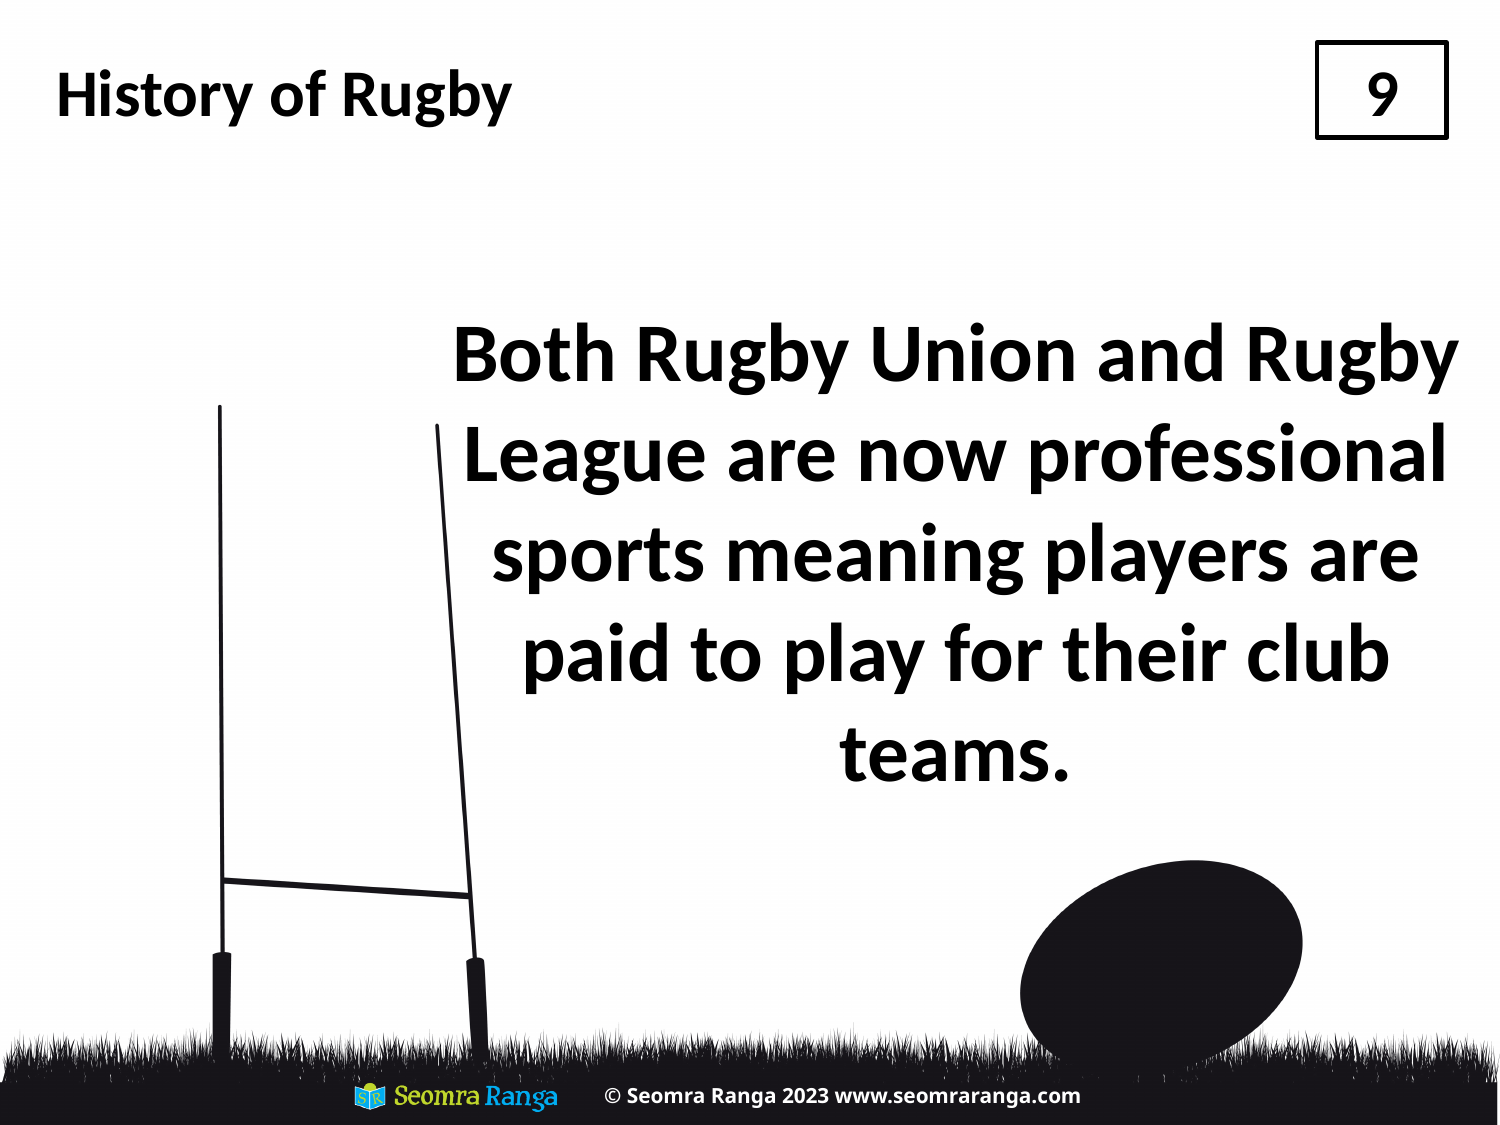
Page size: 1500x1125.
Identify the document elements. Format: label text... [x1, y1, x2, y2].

text_box 9 [1316, 42, 1447, 138]
picture [0, 0, 1500, 1125]
text_box Both Rugby Union and Rugby League are now professional sports meaning players are paid to play for their club teams. [430, 290, 1483, 806]
text_box History of Rugby [41, 42, 538, 138]
text_box © Seomra Ranga 2023 www.seomraranga.com [570, 1074, 1121, 1115]
